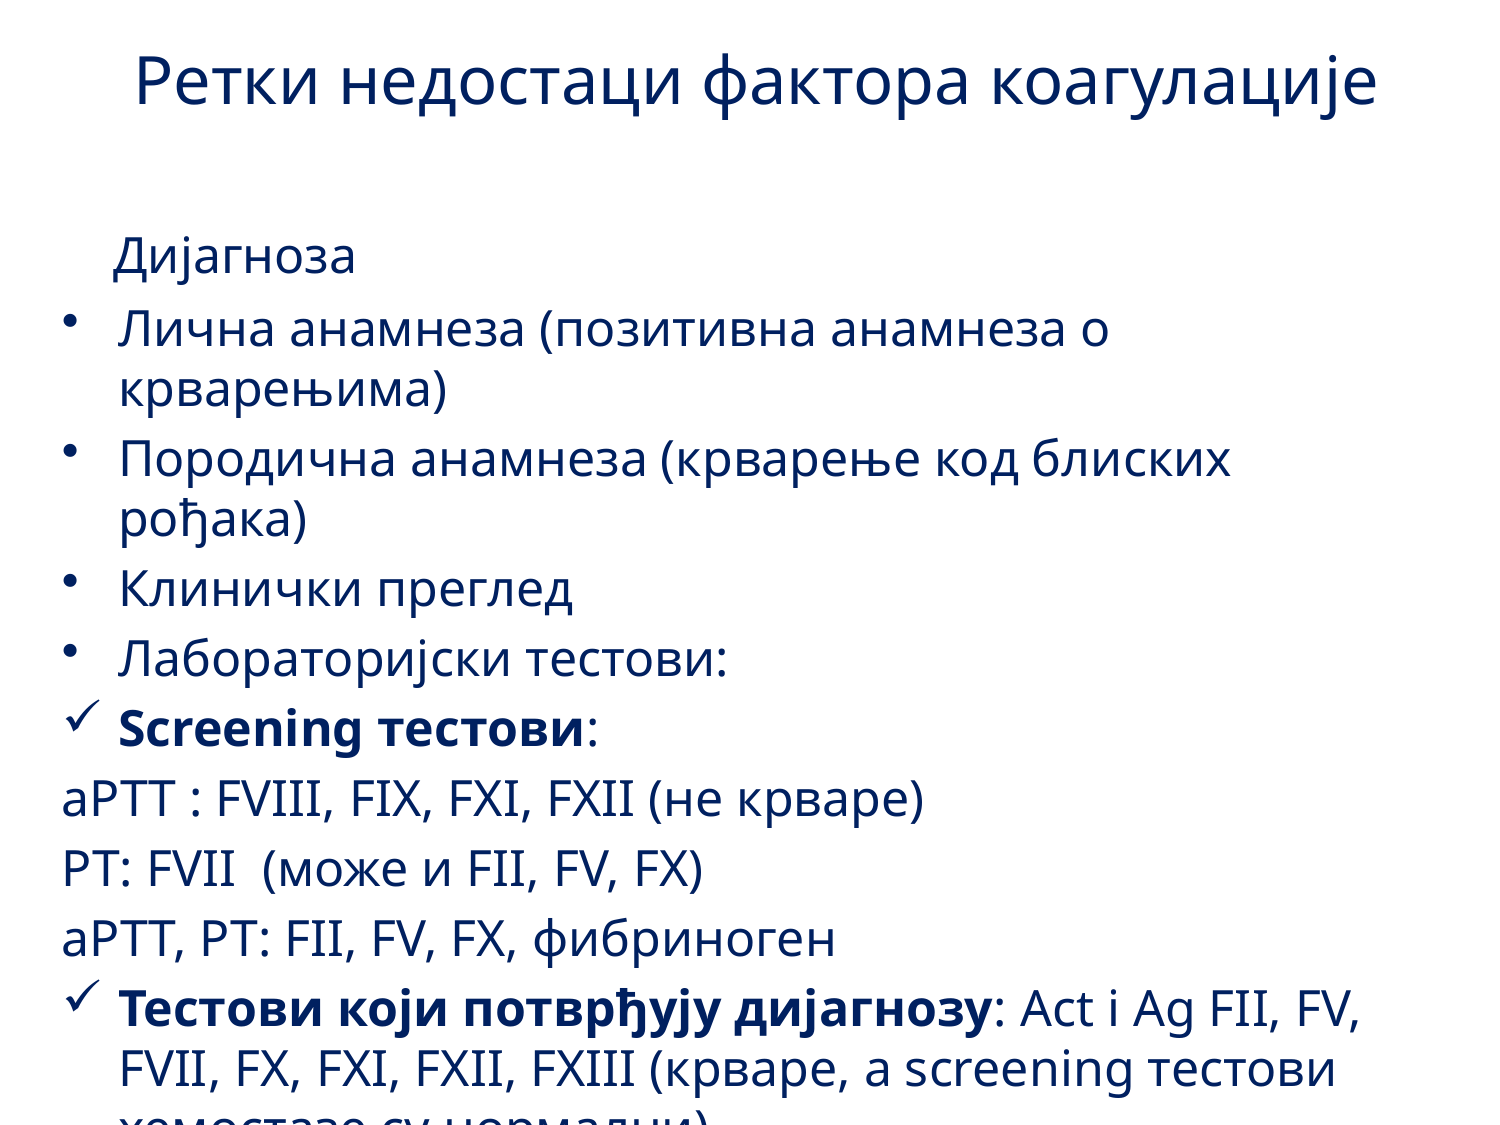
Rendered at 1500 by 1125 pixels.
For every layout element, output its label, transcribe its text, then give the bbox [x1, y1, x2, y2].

list Дијагноза Лична анамнеза (позитивна анамнеза о крварењима) Породична анамнеза (крварење код блиских рођака) Клинички преглед Лабораторијски тестови: Screening тестови: aPTT : FVIII, FIX, FXI, FXII (не крваре) PT: FVII (може и FII, FV, FX) aPTT, PT: FII, FV, FX, фибриноген Тестови који потврђују дијагнозу: Act i Ag FII, FV, FVII, FX, FXI, FXII, FXIII (крваре, a screening тестови хемостазе су нормални) [46, 199, 1397, 1094]
title Ретки недостаци фактора коагулације [88, 19, 1425, 118]
